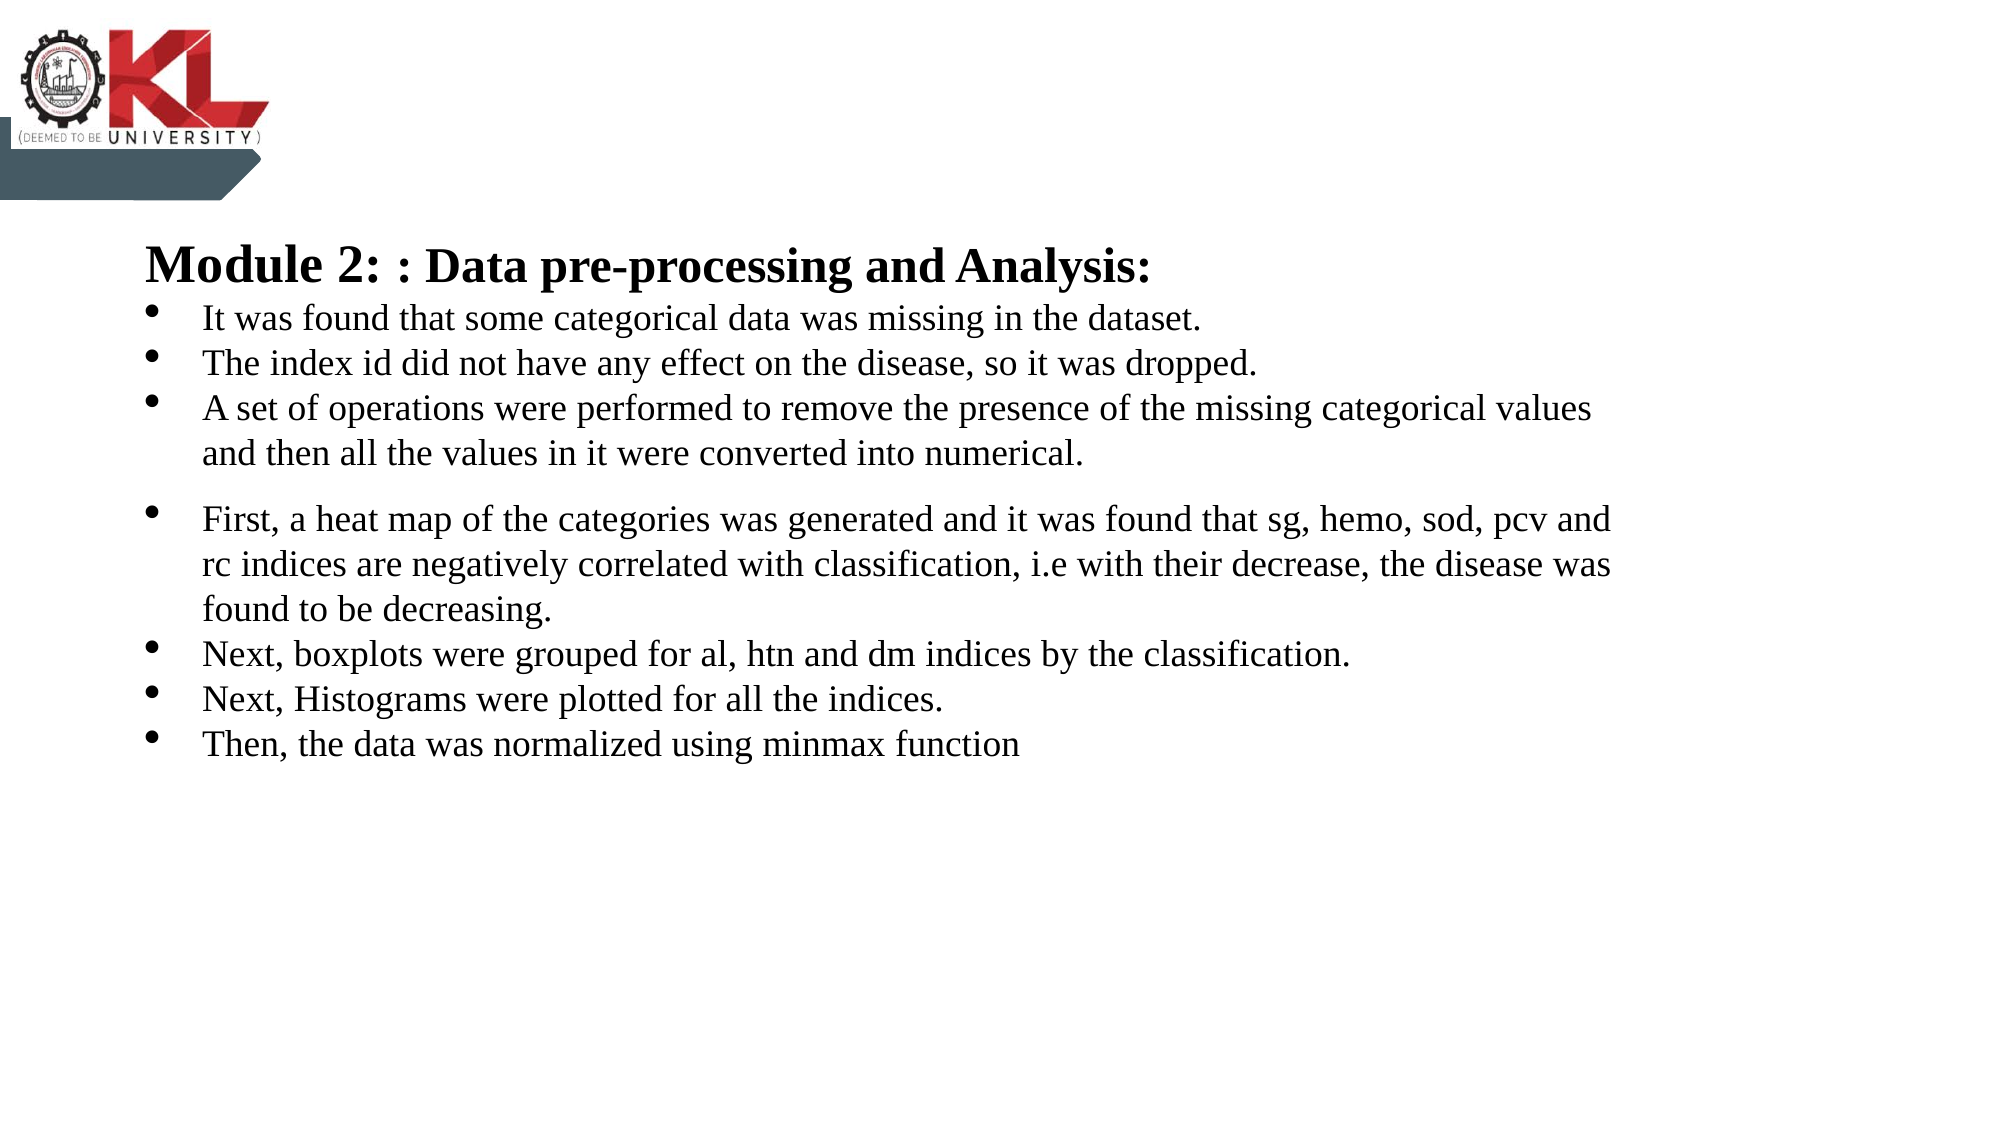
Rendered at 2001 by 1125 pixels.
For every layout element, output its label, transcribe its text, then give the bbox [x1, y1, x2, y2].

text_box Module 2: : Data pre-processing and Analysis: It was found that some categorical data was missing in the dataset. The index id did not have any effect on the disease, so it was dropped. A set of operations were performed to remove the presence of the missing categorical values and then all the values in it were converted into numerical. First, a heat map of the categories was generated and it was found that sg, hemo, sod, pcv and rc indices are negatively correlated with classification, i.e with their decrease, the disease was found to be decreasing. Next, boxplots were grouped for al, htn and dm indices by the classification. Next, Histograms were plotted for all the indices. Then, the data was normalized using minmax function [130, 213, 1653, 1062]
picture [11, 17, 272, 149]
